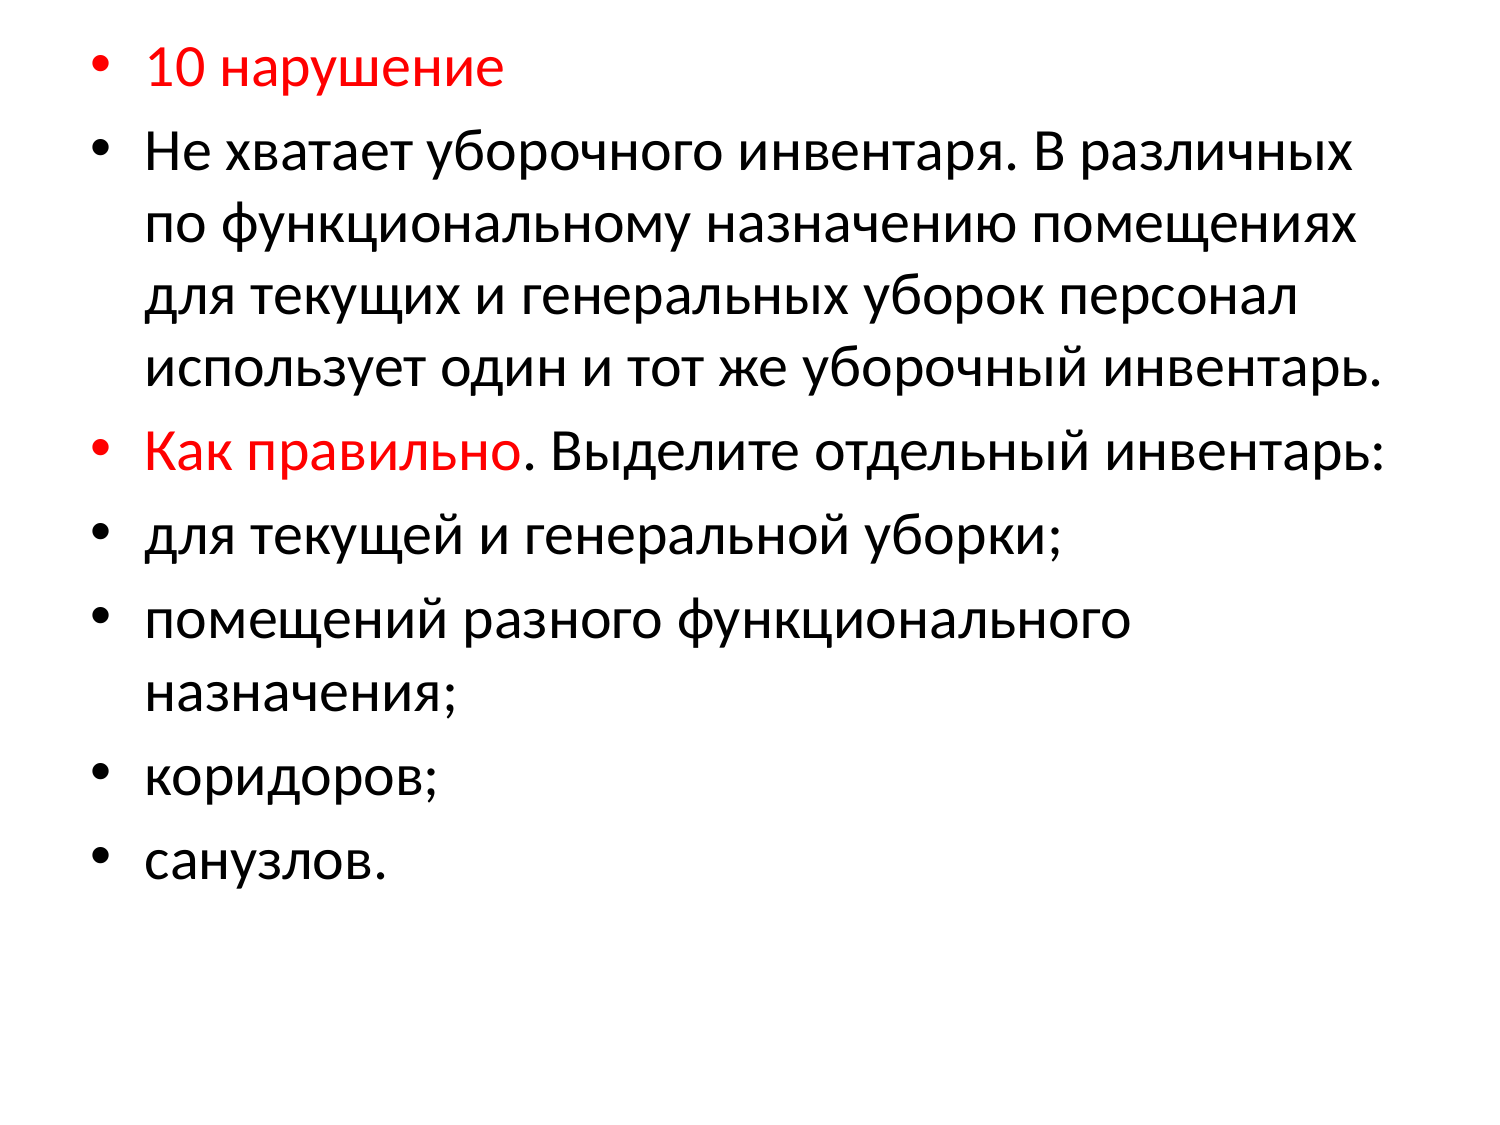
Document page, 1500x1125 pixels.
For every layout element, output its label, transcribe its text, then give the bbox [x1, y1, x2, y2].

list 10 нарушение Не хватает уборочного инвентаря. В различных по функциональному назначению помещениях для текущих и генеральных уборок персонал использует один и тот же уборочный инвентарь. Как правильно. Выделите отдельный инвентарь: для текущей и генеральной уборки; помещений разного функционального назначения; коридоров; санузлов. [75, 19, 1425, 1005]
